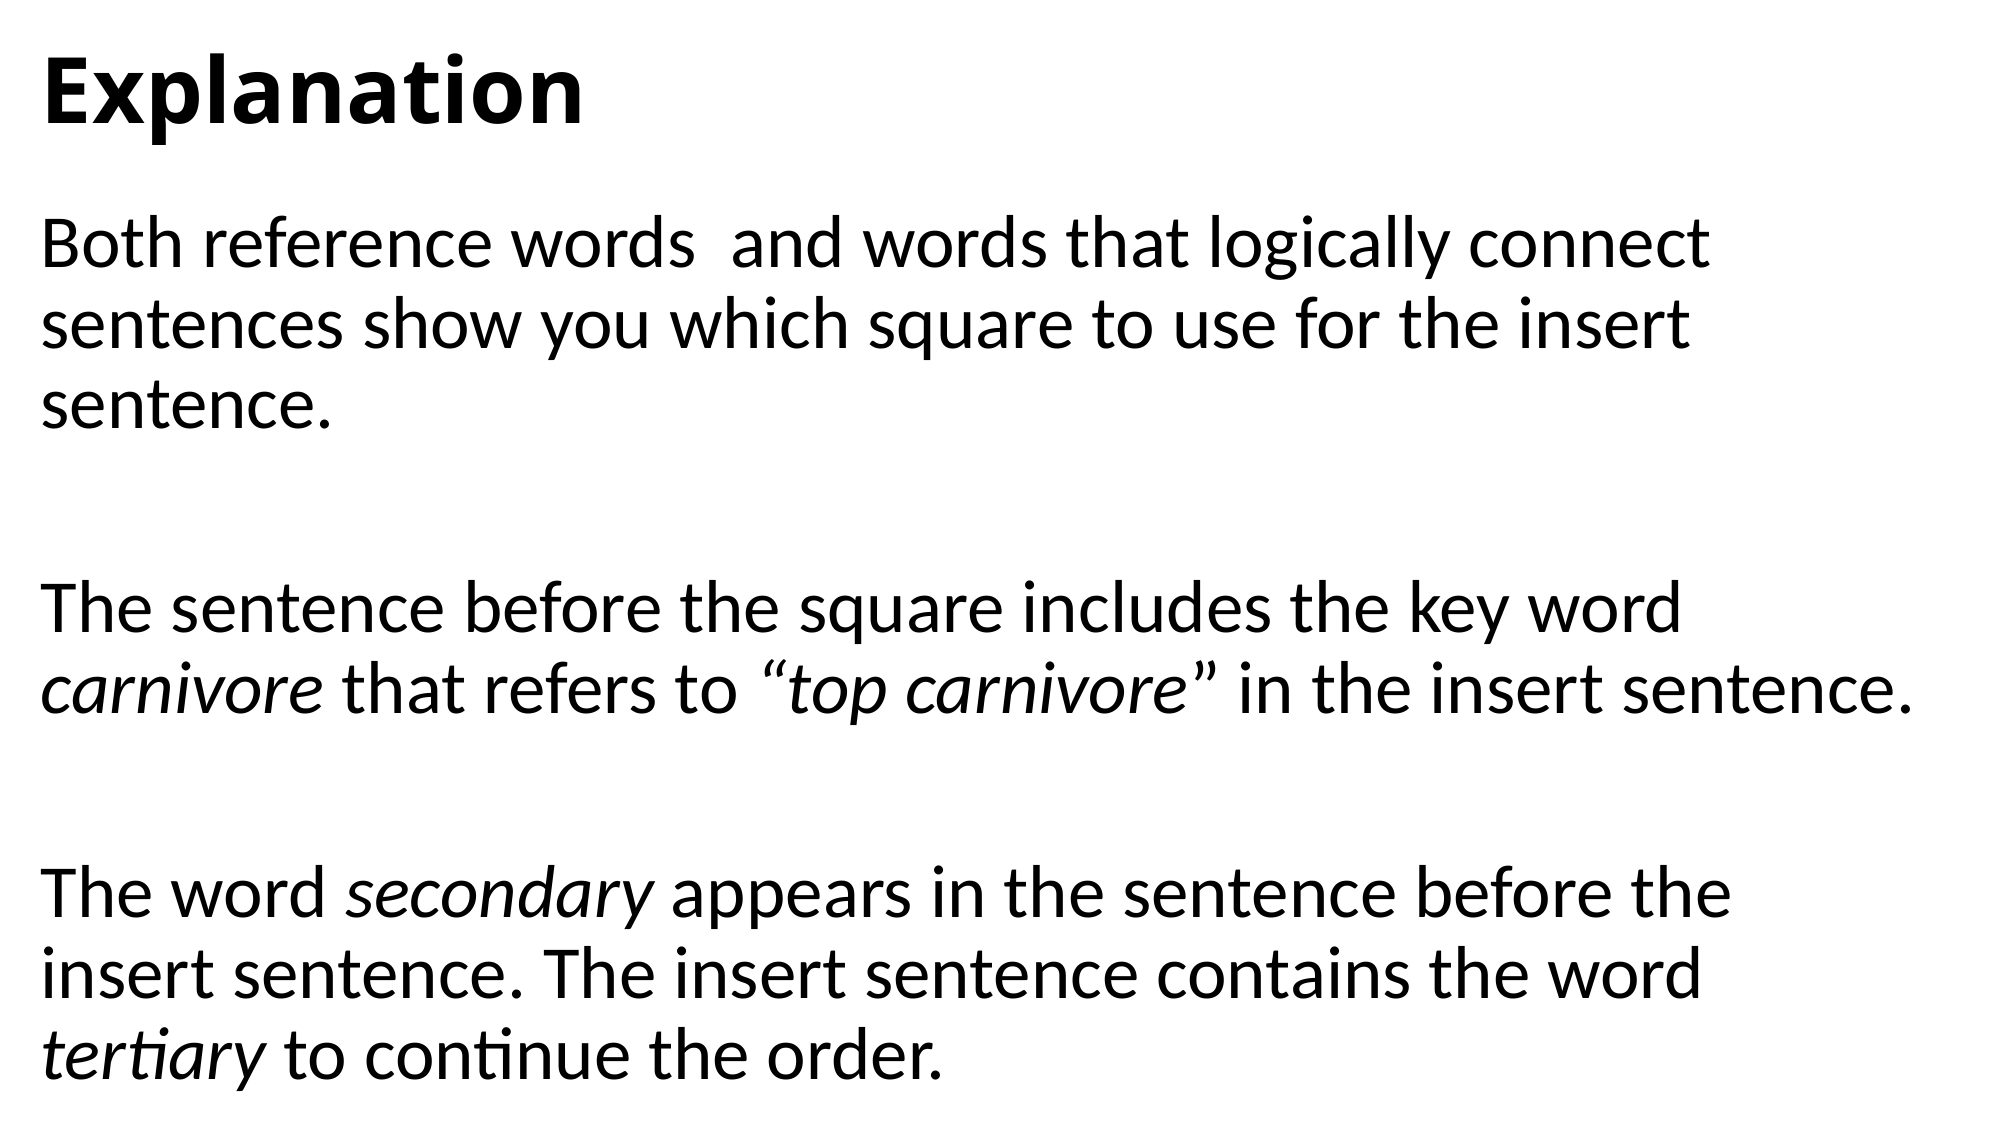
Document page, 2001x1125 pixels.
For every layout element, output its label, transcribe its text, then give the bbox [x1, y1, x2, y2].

title Explanation [25, 0, 1863, 94]
list Both reference words and words that logically connect sentences show you which square to use for the insert sentence. The sentence before the square includes the key word carnivore that refers to “top carnivore” in the insert sentence. The word secondary appears in the sentence before the insert sentence. The insert sentence contains the word tertiary to continue the order. [25, 94, 1935, 1098]
